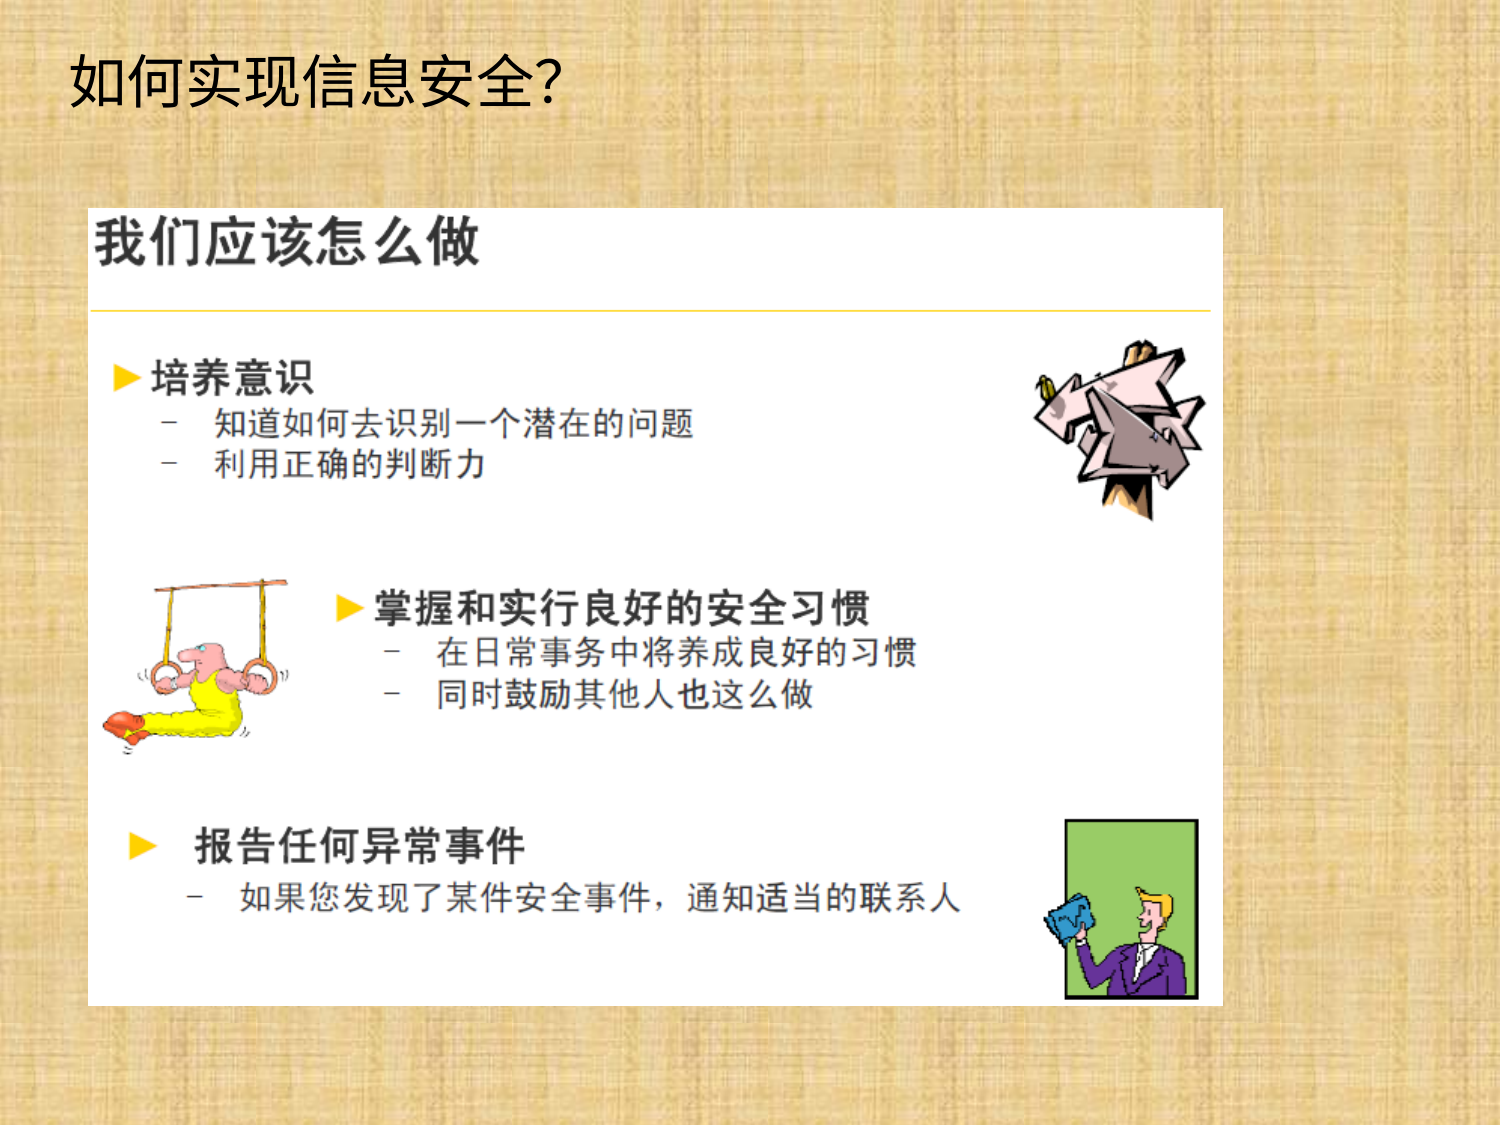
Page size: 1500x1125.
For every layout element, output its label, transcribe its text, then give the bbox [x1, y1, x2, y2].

picture [0, 0, 1500, 1125]
title 如何实现信息安全？ [53, 27, 858, 134]
